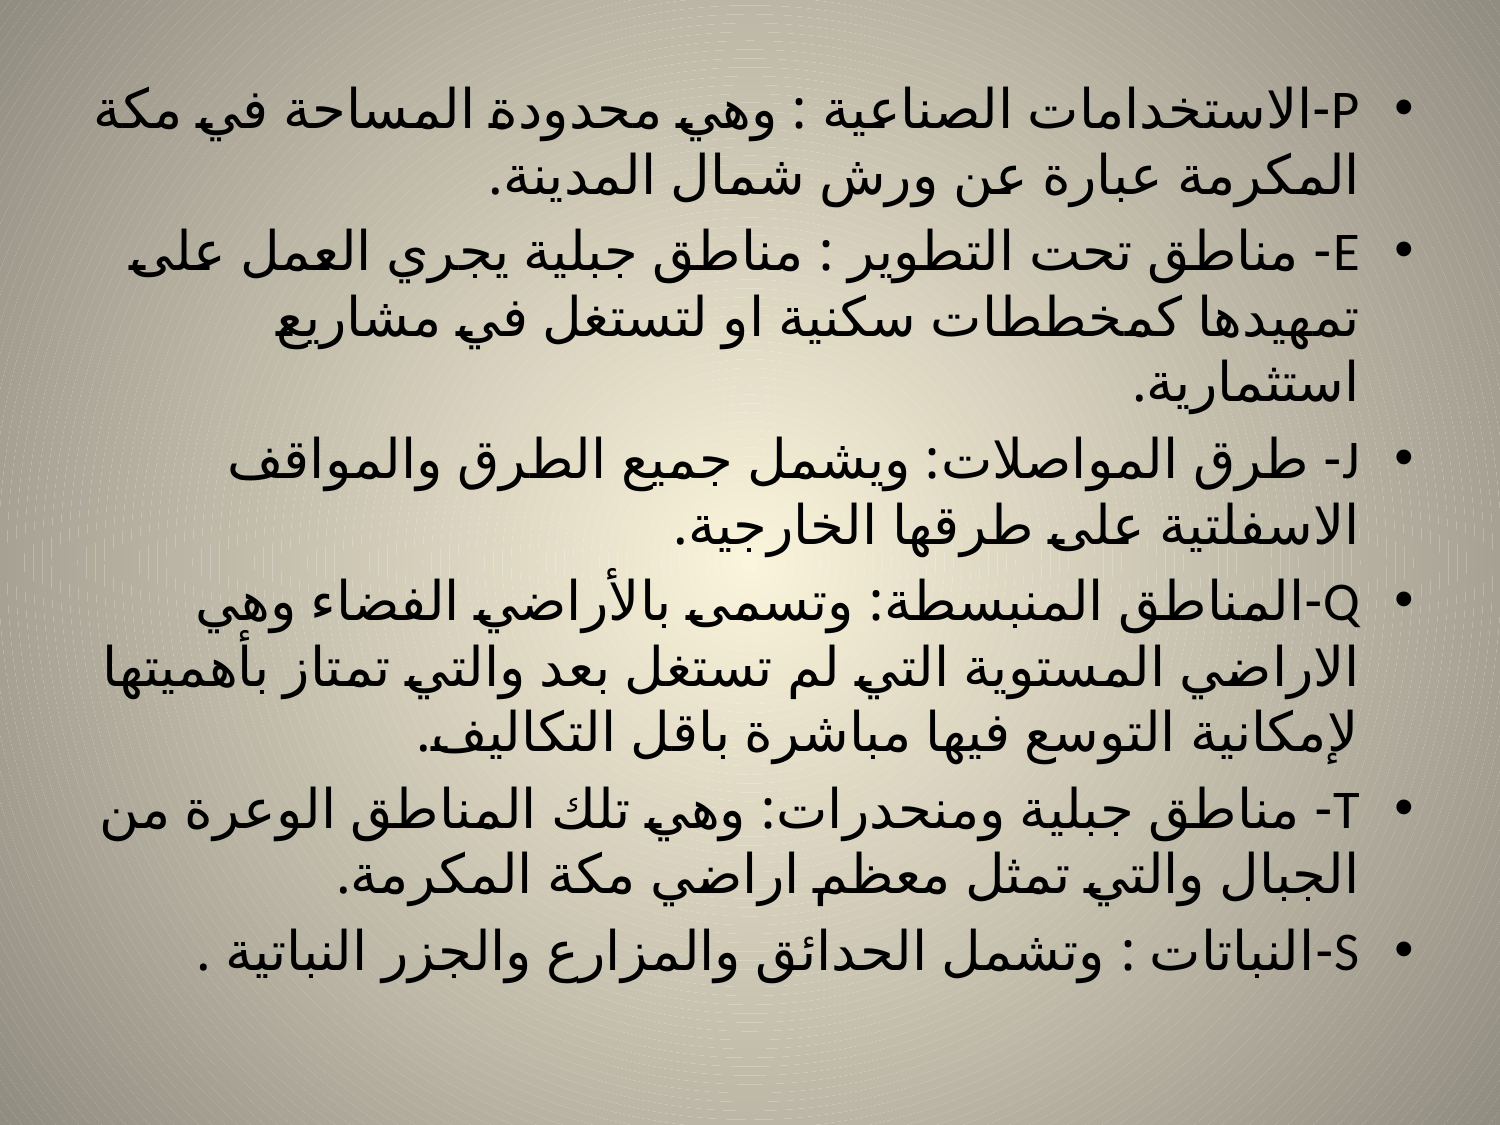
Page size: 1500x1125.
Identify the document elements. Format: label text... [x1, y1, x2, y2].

list P-الاستخدامات الصناعية : وهي محدودة المساحة في مكة المكرمة عبارة عن ورش شمال المدينة. E- مناطق تحت التطوير : مناطق جبلية يجري العمل على تمهيدها كمخططات سكنية او لتستغل في مشاريع استثمارية. J- طرق المواصلات: ويشمل جميع الطرق والمواقف الاسفلتية على طرقها الخارجية. Q-المناطق المنبسطة: وتسمى بالأراضي الفضاء وهي الاراضي المستوية التي لم تستغل بعد والتي تمتاز بأهميتها لإمكانية التوسع فيها مباشرة باقل التكاليف. T- مناطق جبلية ومنحدرات: وهي تلك المناطق الوعرة من الجبال والتي تمثل معظم اراضي مكة المكرمة. S-النباتات : وتشمل الحدائق والمزارع والجزر النباتية . [75, 66, 1425, 1005]
